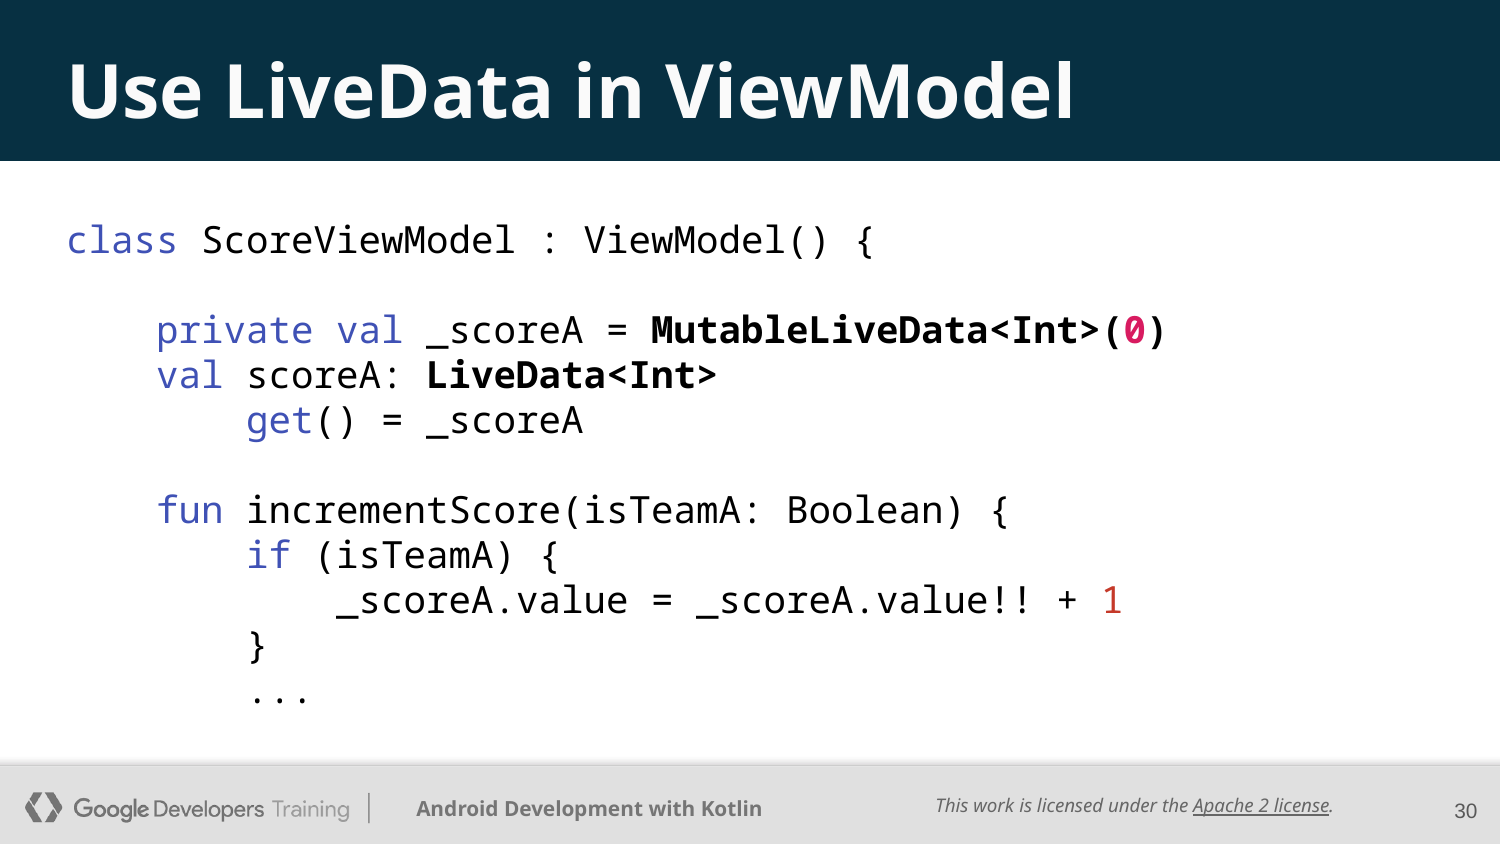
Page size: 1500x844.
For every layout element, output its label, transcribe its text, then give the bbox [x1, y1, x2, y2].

picture [0, 161, 1500, 844]
slide_number ‹#› [1402, 777, 1493, 842]
list class ScoreViewModel : ViewModel() { private val _scoreA = MutableLiveData<Int>(0) val scoreA: LiveData<Int> get() = _scoreA fun incrementScore(isTeamA: Boolean) { if (isTeamA) { _scoreA.value = _scoreA.value!! + 1 } ... [51, 201, 1449, 726]
title Use LiveData in ViewModel [51, 28, 1449, 122]
